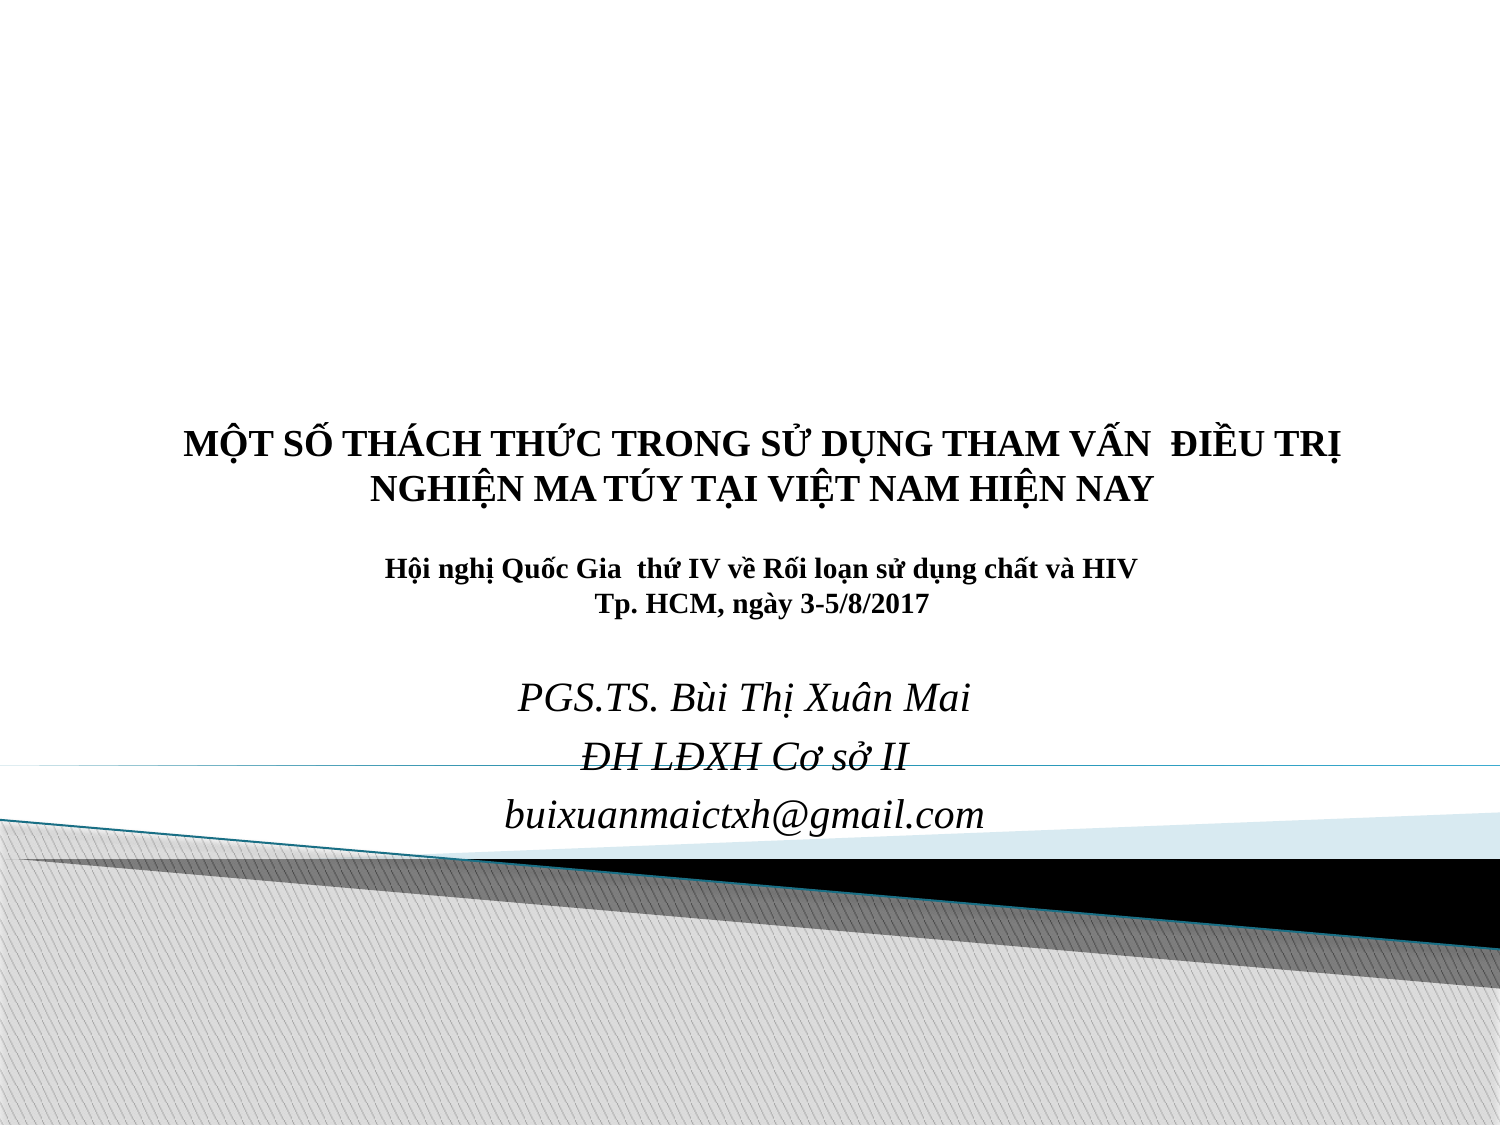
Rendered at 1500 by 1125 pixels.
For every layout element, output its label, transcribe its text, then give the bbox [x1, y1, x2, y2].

subtitle PGS.TS. Bùi Thị Xuân Mai ĐH LĐXH Cơ sở II buixuanmaictxh@gmail.com [225, 662, 1275, 888]
title MỘT SỐ THÁCH THỨC TRONG SỬ DỤNG THAM VẤN ĐIỀU TRỊ NGHIỆN MA TÚY TẠI VIỆT NAM HIỆN NAY Hội nghị Quốc Gia thứ IV về Rối loạn sử dụng chất và HIV Tp. HCM, ngày 3-5/8/2017 [125, 362, 1400, 663]
picture [348, 888, 1500, 989]
picture [5, 859, 225, 878]
